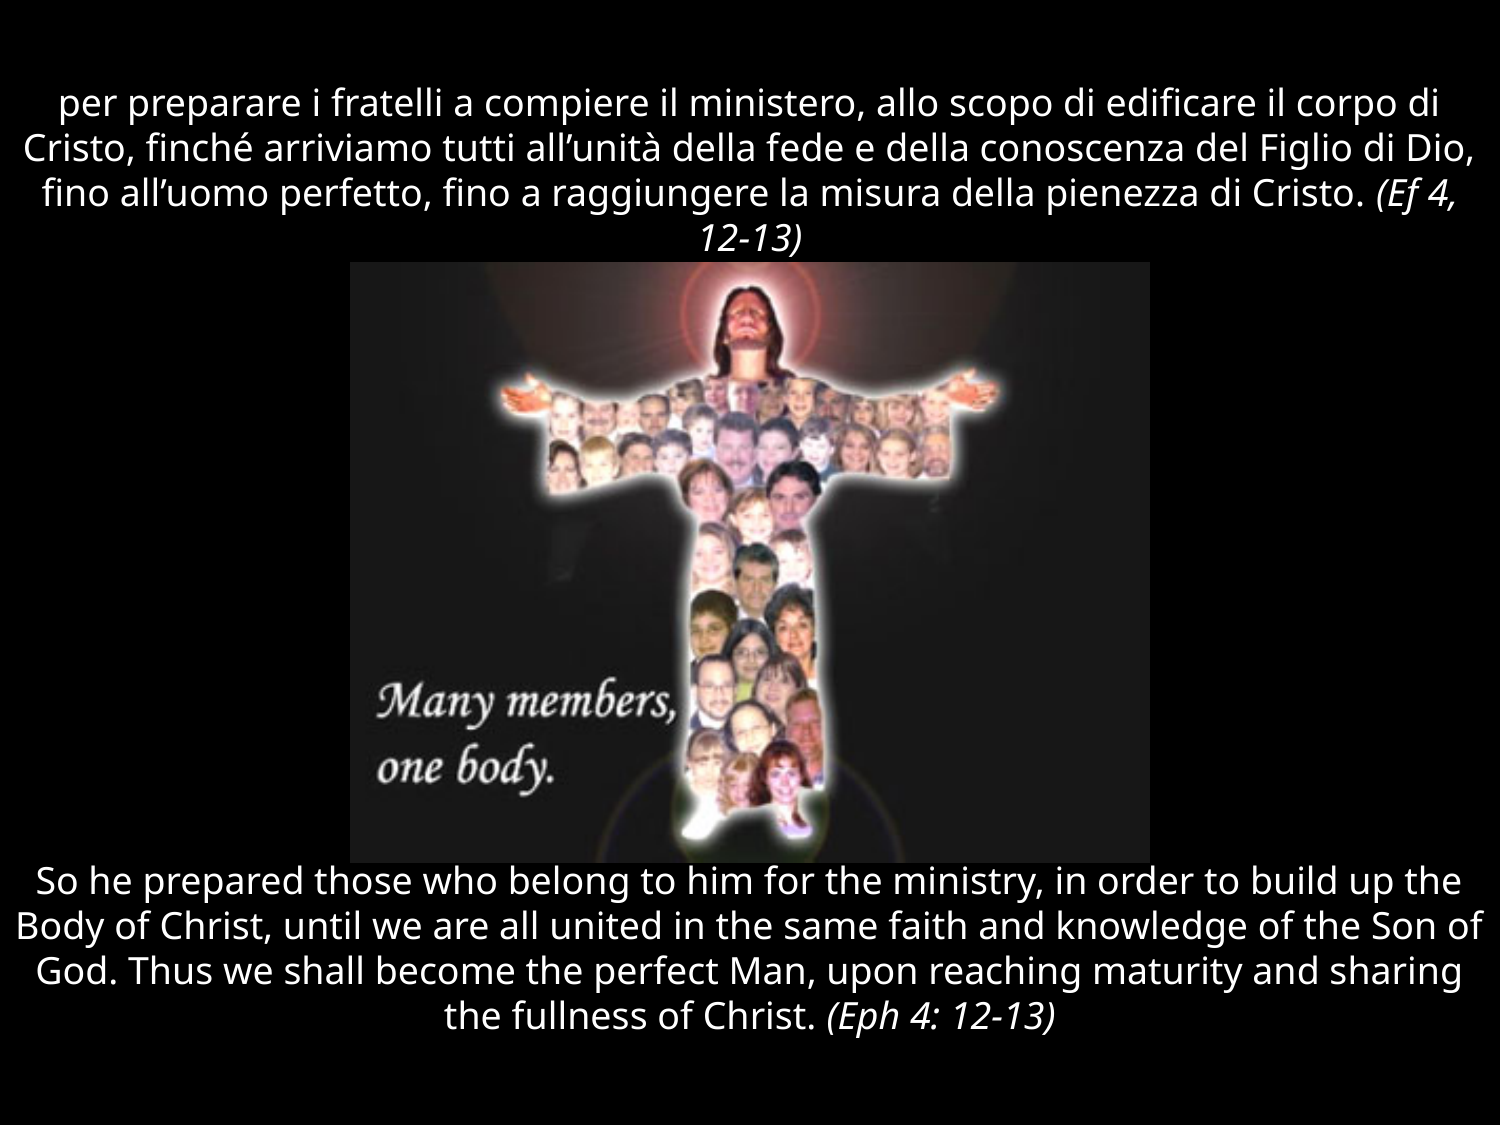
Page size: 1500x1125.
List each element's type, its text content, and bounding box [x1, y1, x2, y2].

picture [349, 262, 1151, 863]
title per preparare i fratelli a compiere il ministero, allo scopo di edificare il corpo di Cristo, finché arriviamo tutti all’unità della fede e della conoscenza del Figlio di Dio, fino all’uomo perfetto, fino a raggiungere la misura della pienezza di Cristo. (Ef 4, 12-13) [0, 75, 1500, 263]
text_box So he prepared those who belong to him for the ministry, in order to build up the Body of Christ, until we are all united in the same faith and knowledge of the Son of God. Thus we shall become the perfect Man, upon reaching maturity and sharing the fullness of Christ. (Eph 4: 12-13) [0, 849, 1500, 1045]
